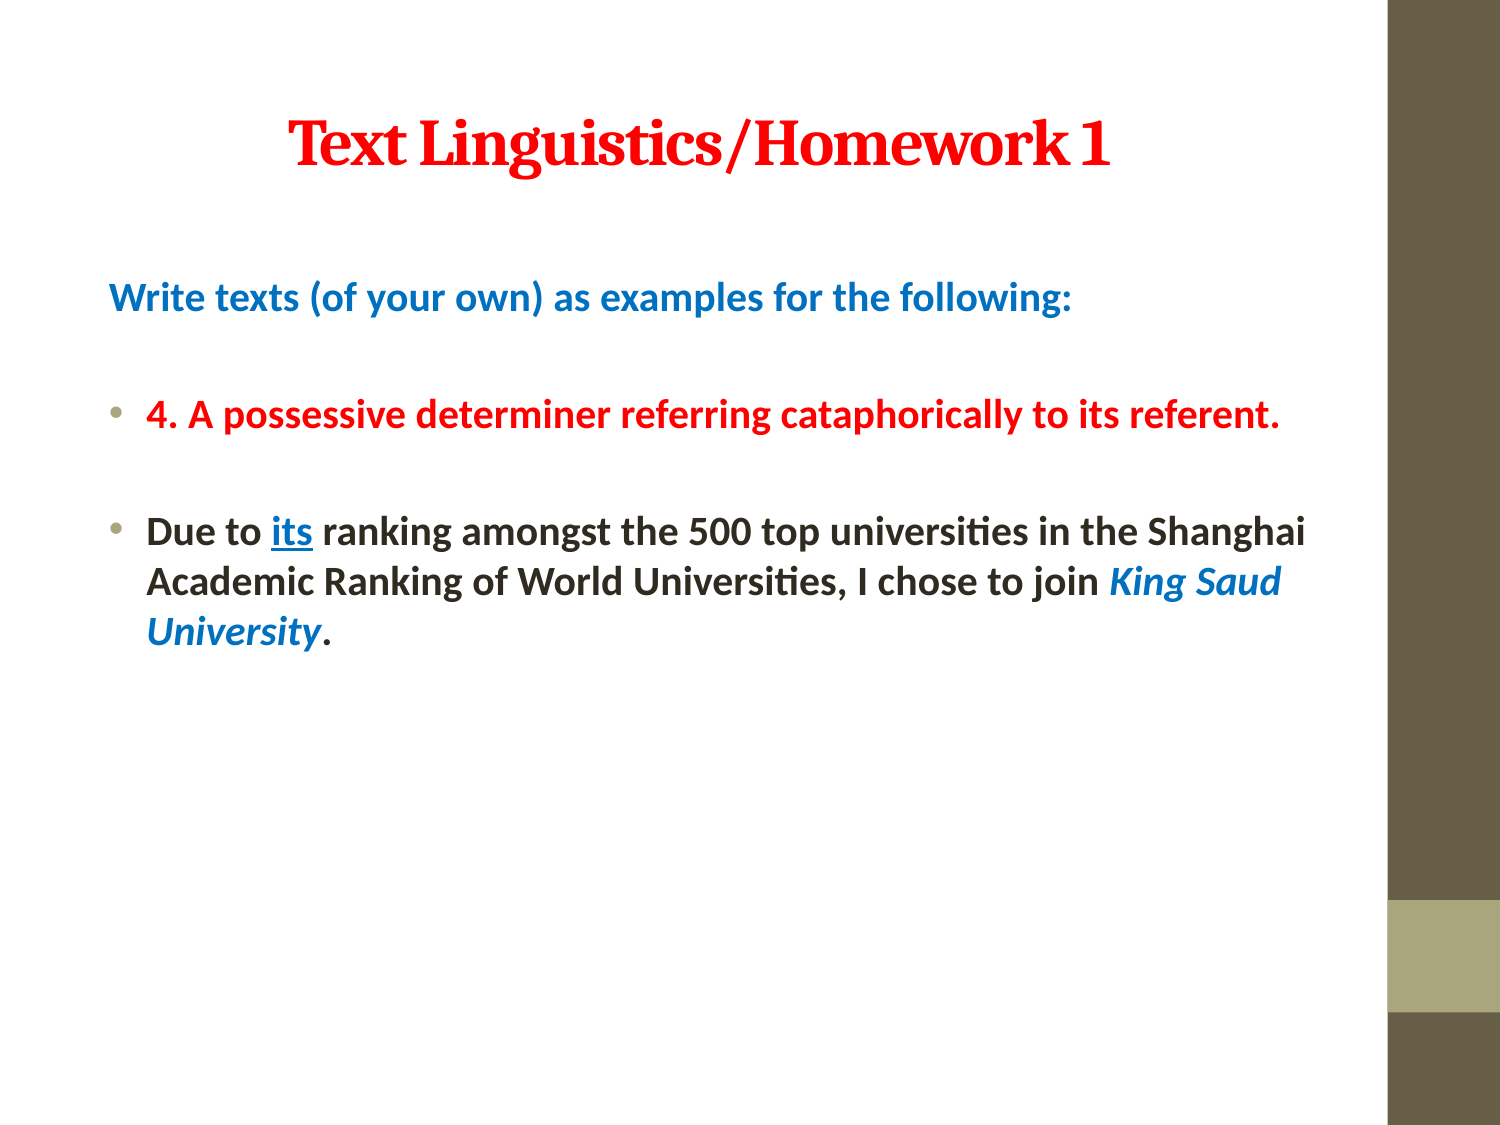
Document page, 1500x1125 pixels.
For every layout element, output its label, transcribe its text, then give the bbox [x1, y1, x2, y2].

title Text Linguistics/Homework 1 [75, 45, 1325, 233]
list Write texts (of your own) as examples for the following: 4. A possessive determiner referring cataphorically to its referent. Due to its ranking amongst the 500 top universities in the Shanghai Academic Ranking of World Universities, I chose to join King Saud University. [75, 262, 1325, 1050]
